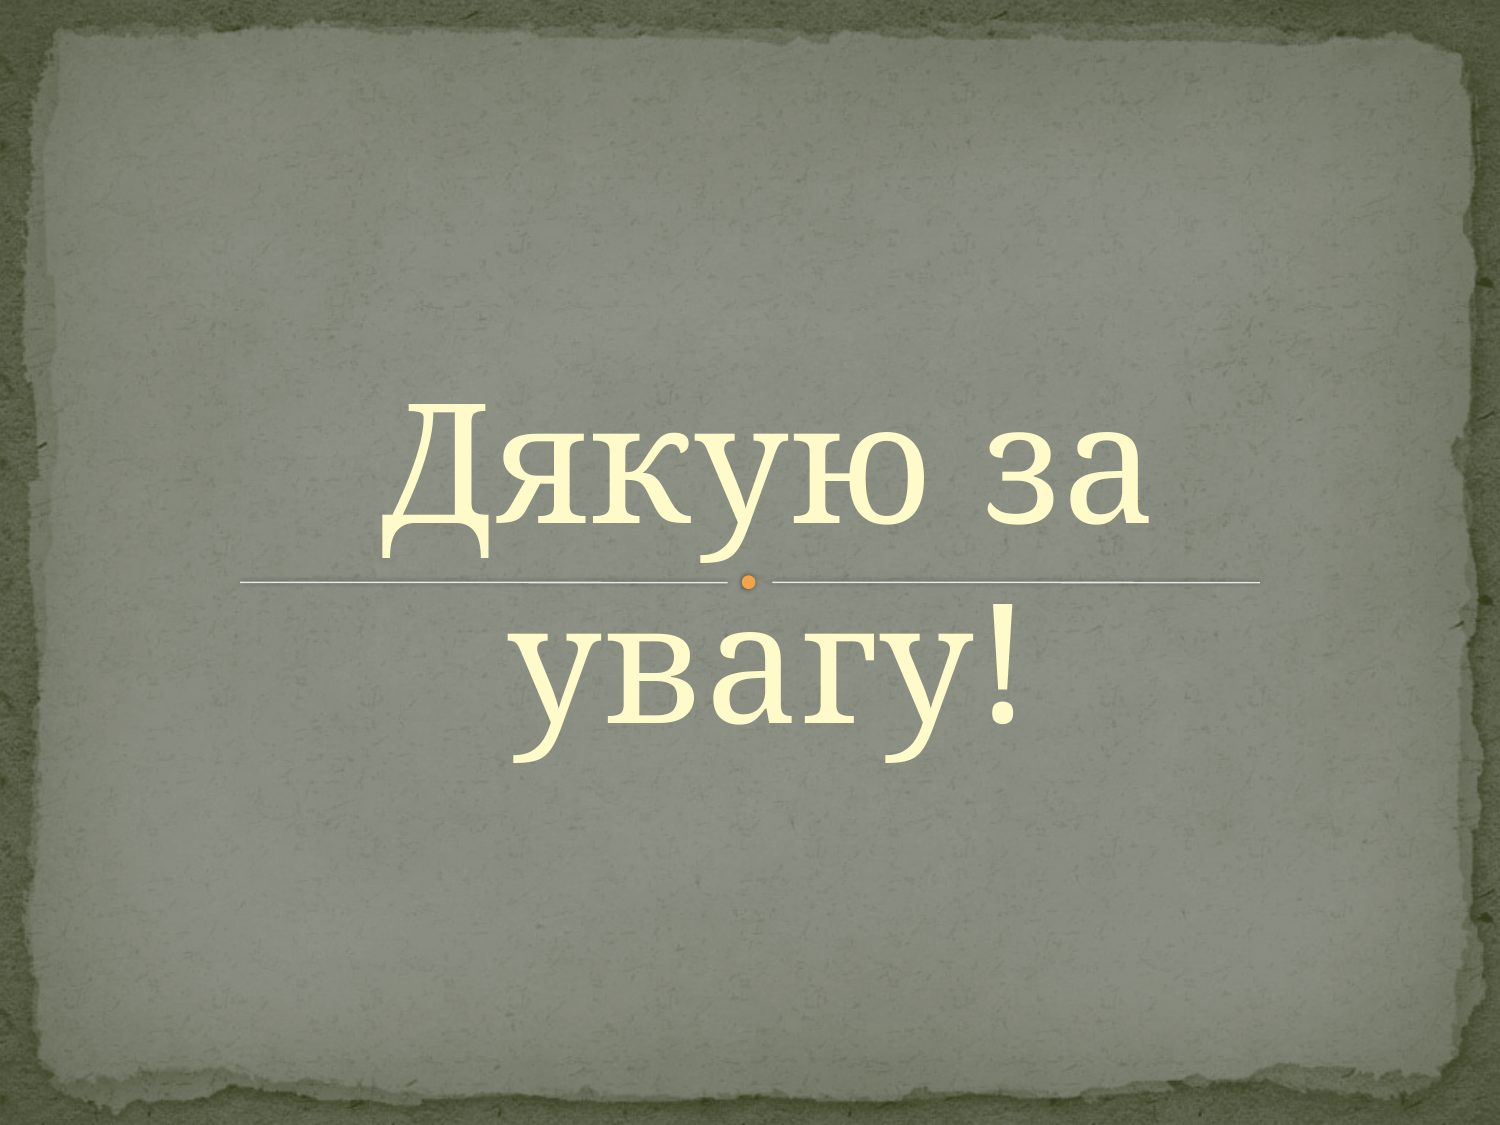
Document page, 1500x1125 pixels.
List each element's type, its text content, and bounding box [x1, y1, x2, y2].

subtitle Дякую за увагу! [88, 349, 1451, 538]
